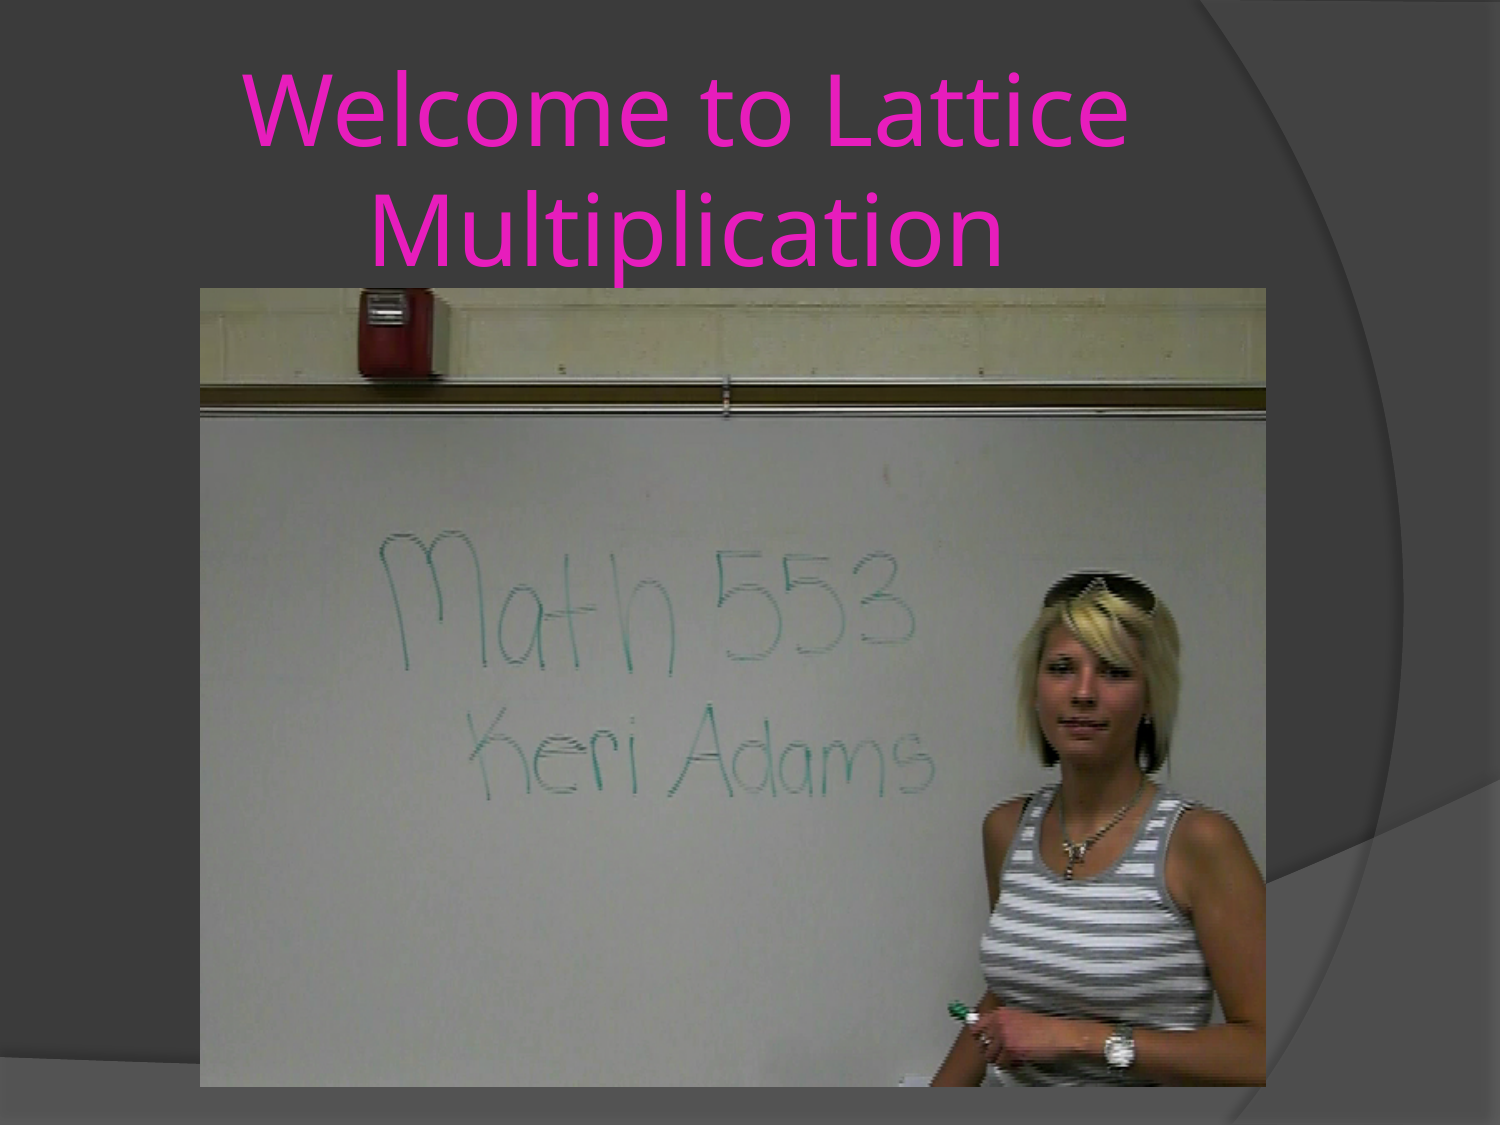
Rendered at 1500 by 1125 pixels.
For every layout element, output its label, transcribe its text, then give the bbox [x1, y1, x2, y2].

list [199, 287, 1267, 1088]
title Welcome to Lattice Multiplication [75, 45, 1300, 288]
